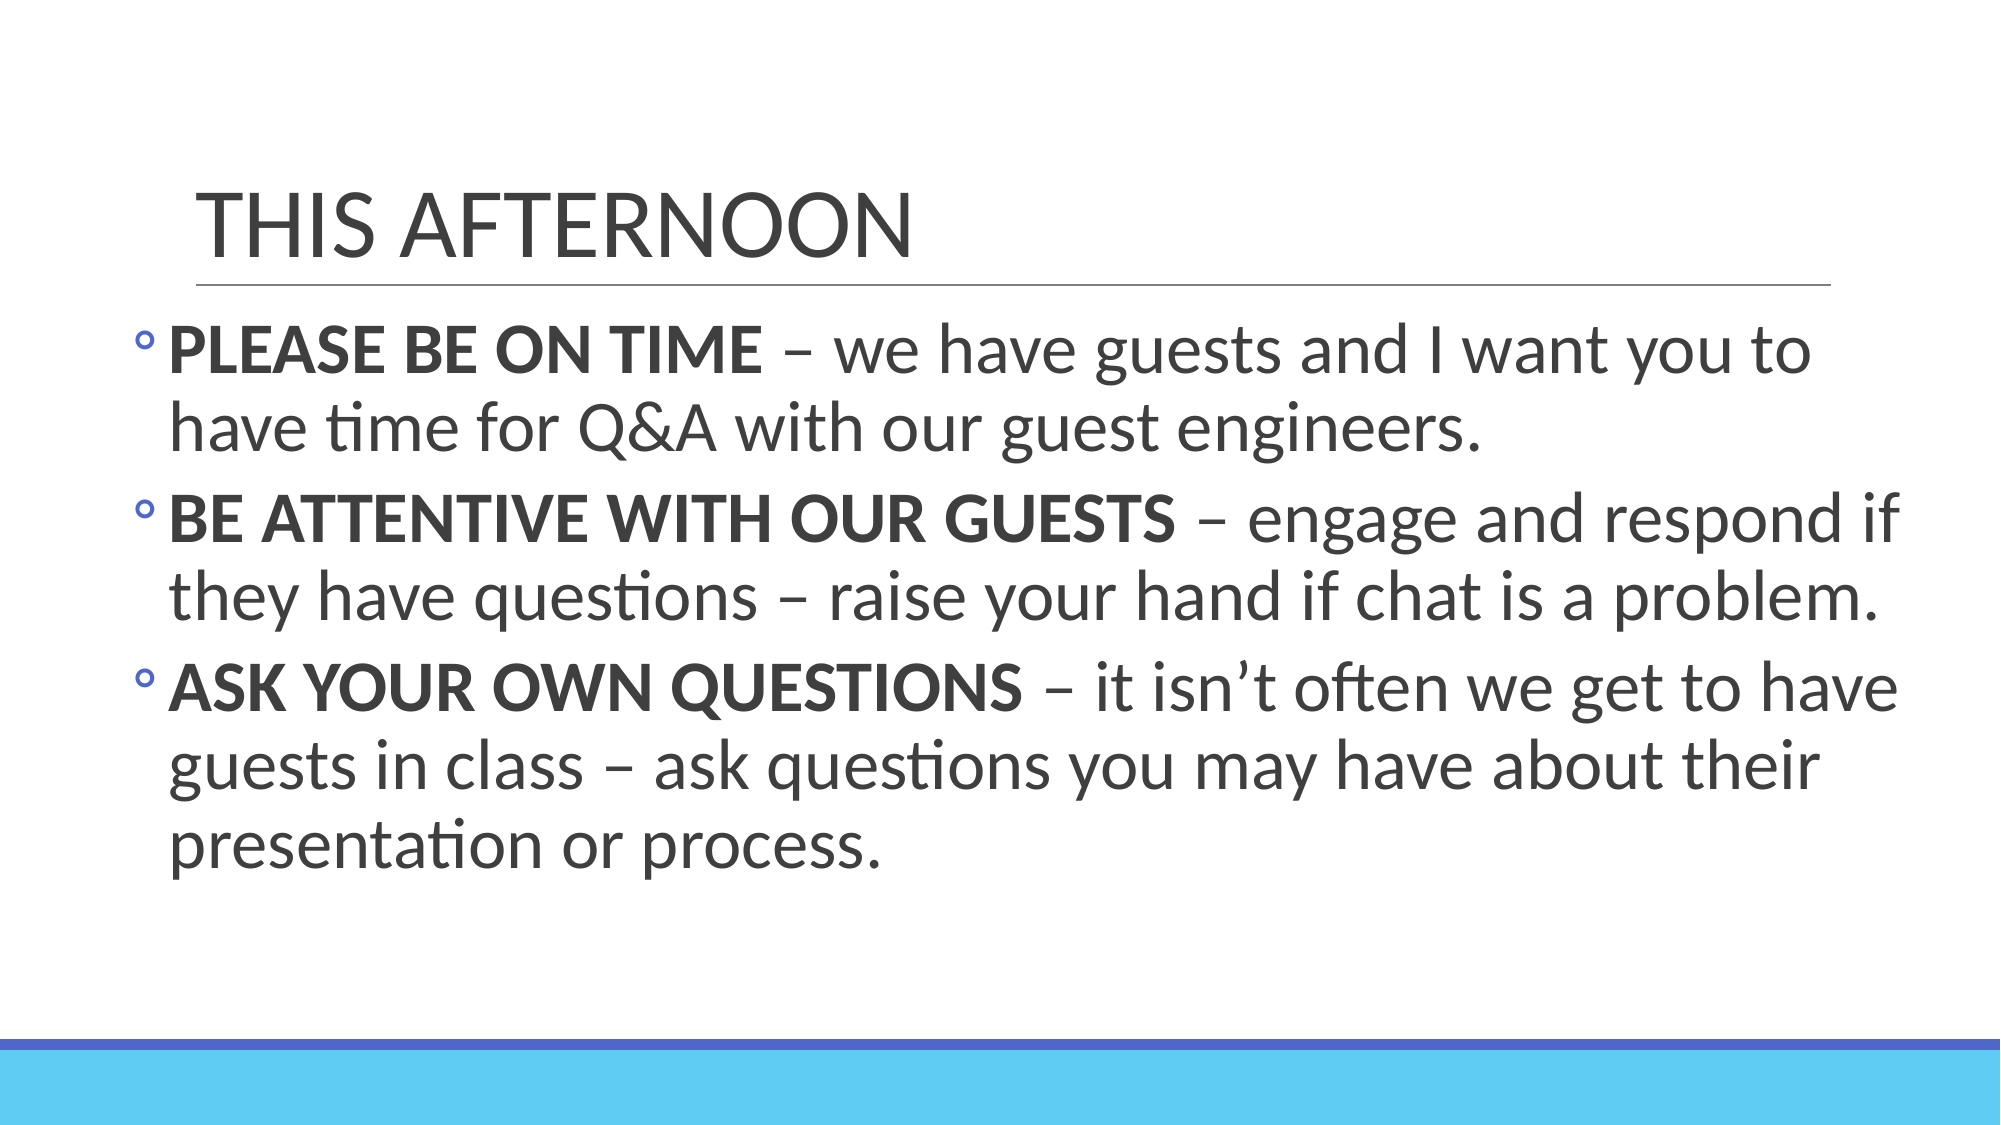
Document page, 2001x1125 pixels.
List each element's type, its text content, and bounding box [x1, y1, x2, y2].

list PLEASE BE ON TIME – we have guests and I want you to have time for Q&A with our guest engineers. BE ATTENTIVE WITH OUR GUESTS – engage and respond if they have questions – raise your hand if chat is a problem. ASK YOUR OWN QUESTIONS – it isn’t often we get to have guests in class – ask questions you may have about their presentation or process. [107, 302, 1902, 1013]
title THIS AFTERNOON [180, 47, 1830, 285]
